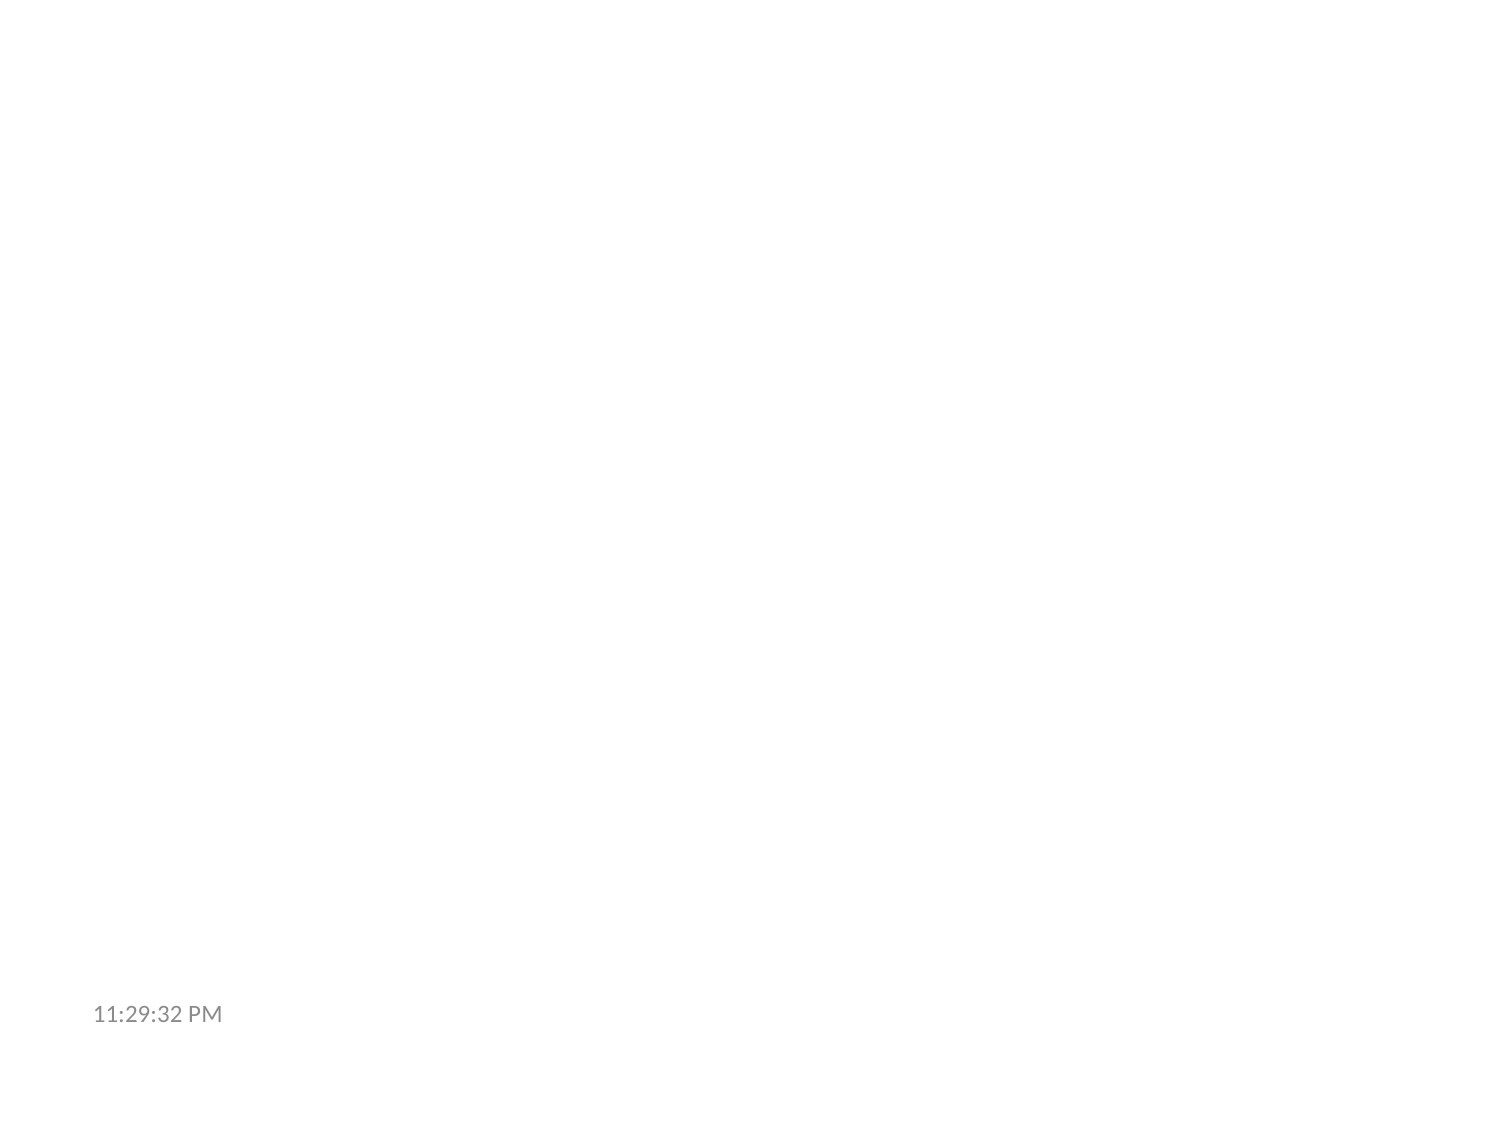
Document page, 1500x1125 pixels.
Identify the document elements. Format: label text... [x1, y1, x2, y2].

text_box 3:35:09 PM [77, 982, 428, 1043]
